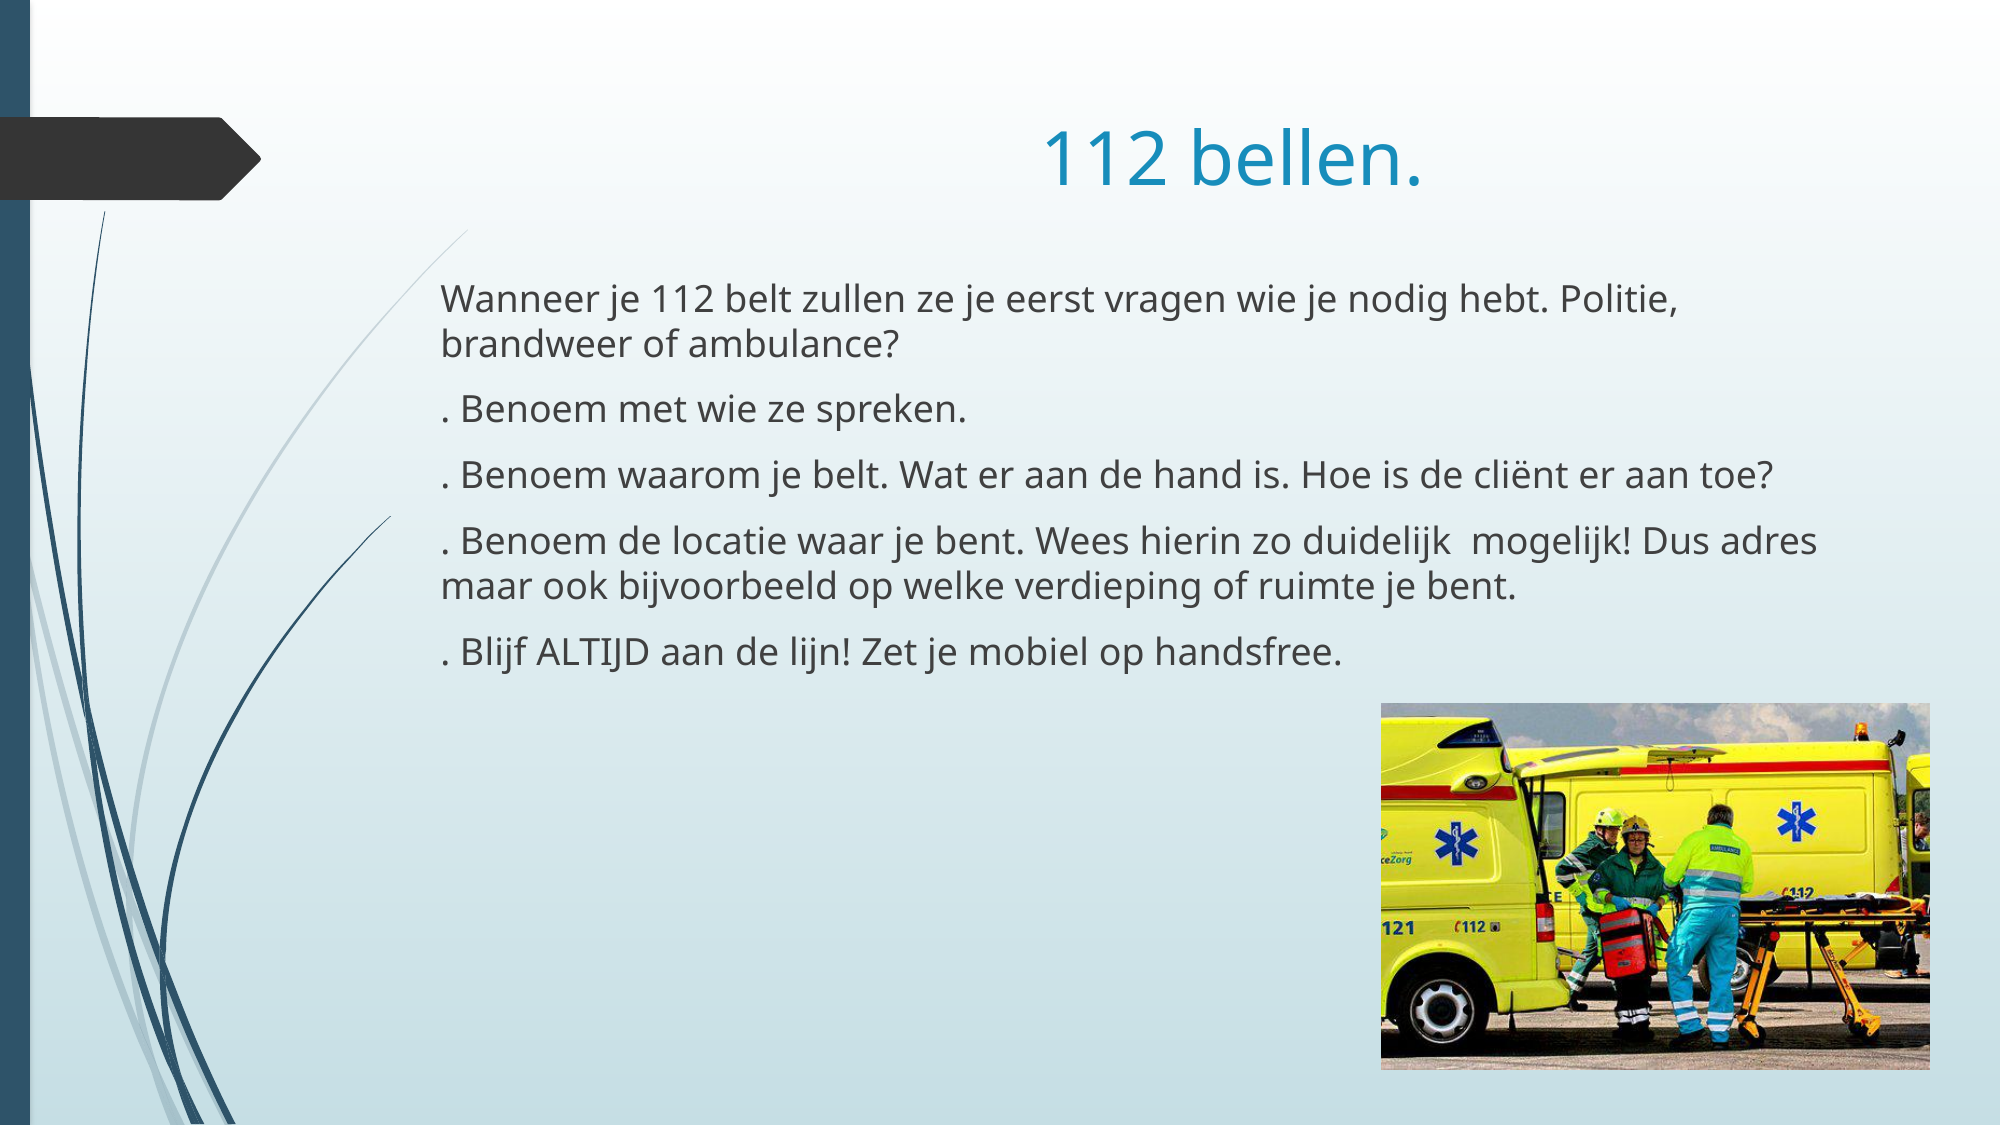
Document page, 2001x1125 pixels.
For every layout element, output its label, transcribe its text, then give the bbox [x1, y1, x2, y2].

title 112 bellen. [425, 102, 1888, 267]
picture [1380, 703, 1930, 1070]
list Wanneer je 112 belt zullen ze je eerst vragen wie je nodig hebt. Politie, brandweer of ambulance? . Benoem met wie ze spreken. . Benoem waarom je belt. Wat er aan de hand is. Hoe is de cliënt er aan toe? . Benoem de locatie waar je bent. Wees hierin zo duidelijk mogelijk! Dus adres maar ook bijvoorbeeld op welke verdieping of ruimte je bent. . Blijf ALTIJD aan de lijn! Zet je mobiel op handsfree. [425, 267, 1888, 887]
